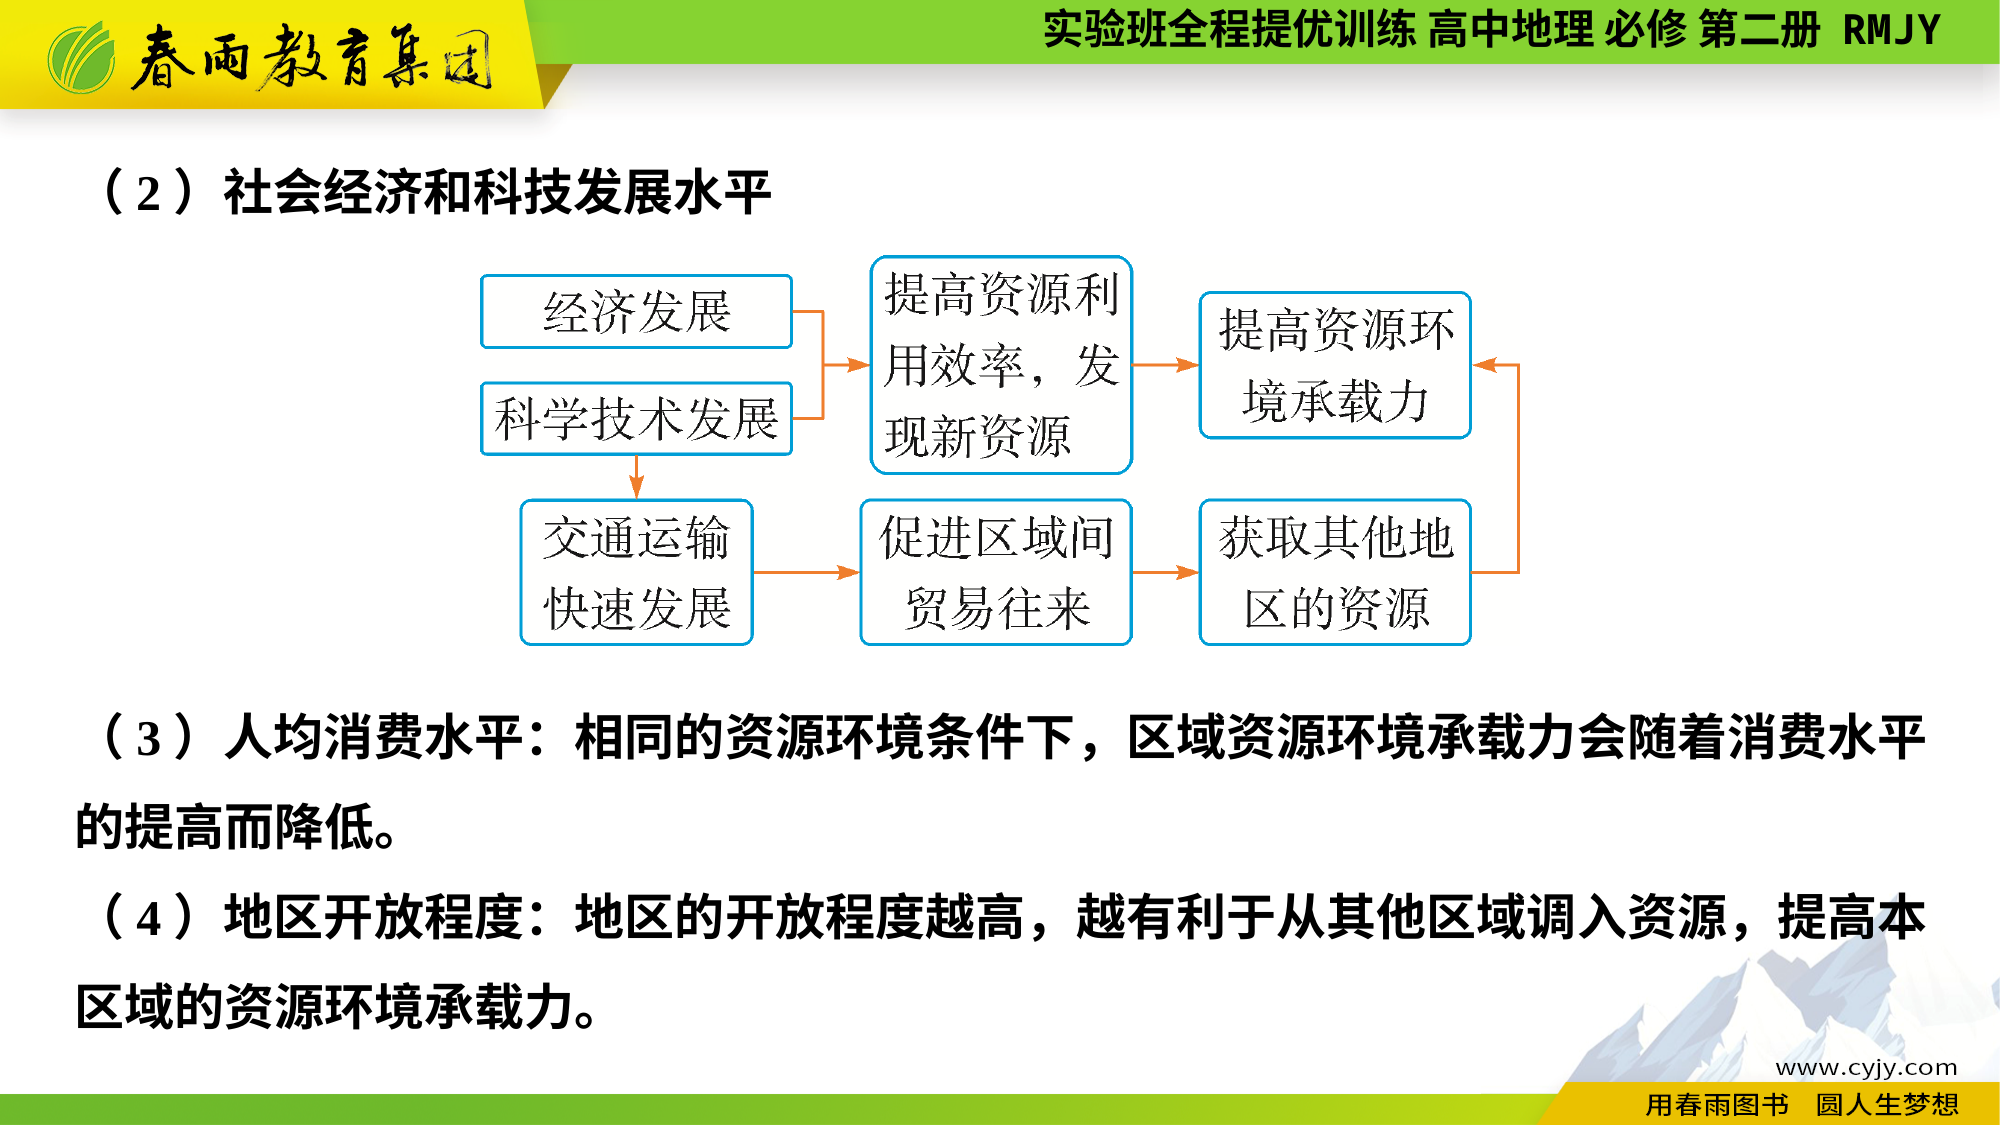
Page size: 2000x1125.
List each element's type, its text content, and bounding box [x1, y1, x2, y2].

picture [0, 0, 2000, 1125]
text_box （3）人均消费水平：相同的资源环境条件下，区域资源环境承载力会随着消费水平的提高而降低。 （4）地区开放程度：地区的开放程度越高，越有利于从其他区域调入资源，提高本区域的资源环境承载力。 [59, 668, 1944, 1044]
list （2）社会经济和科技发展水平 [59, 122, 1944, 217]
